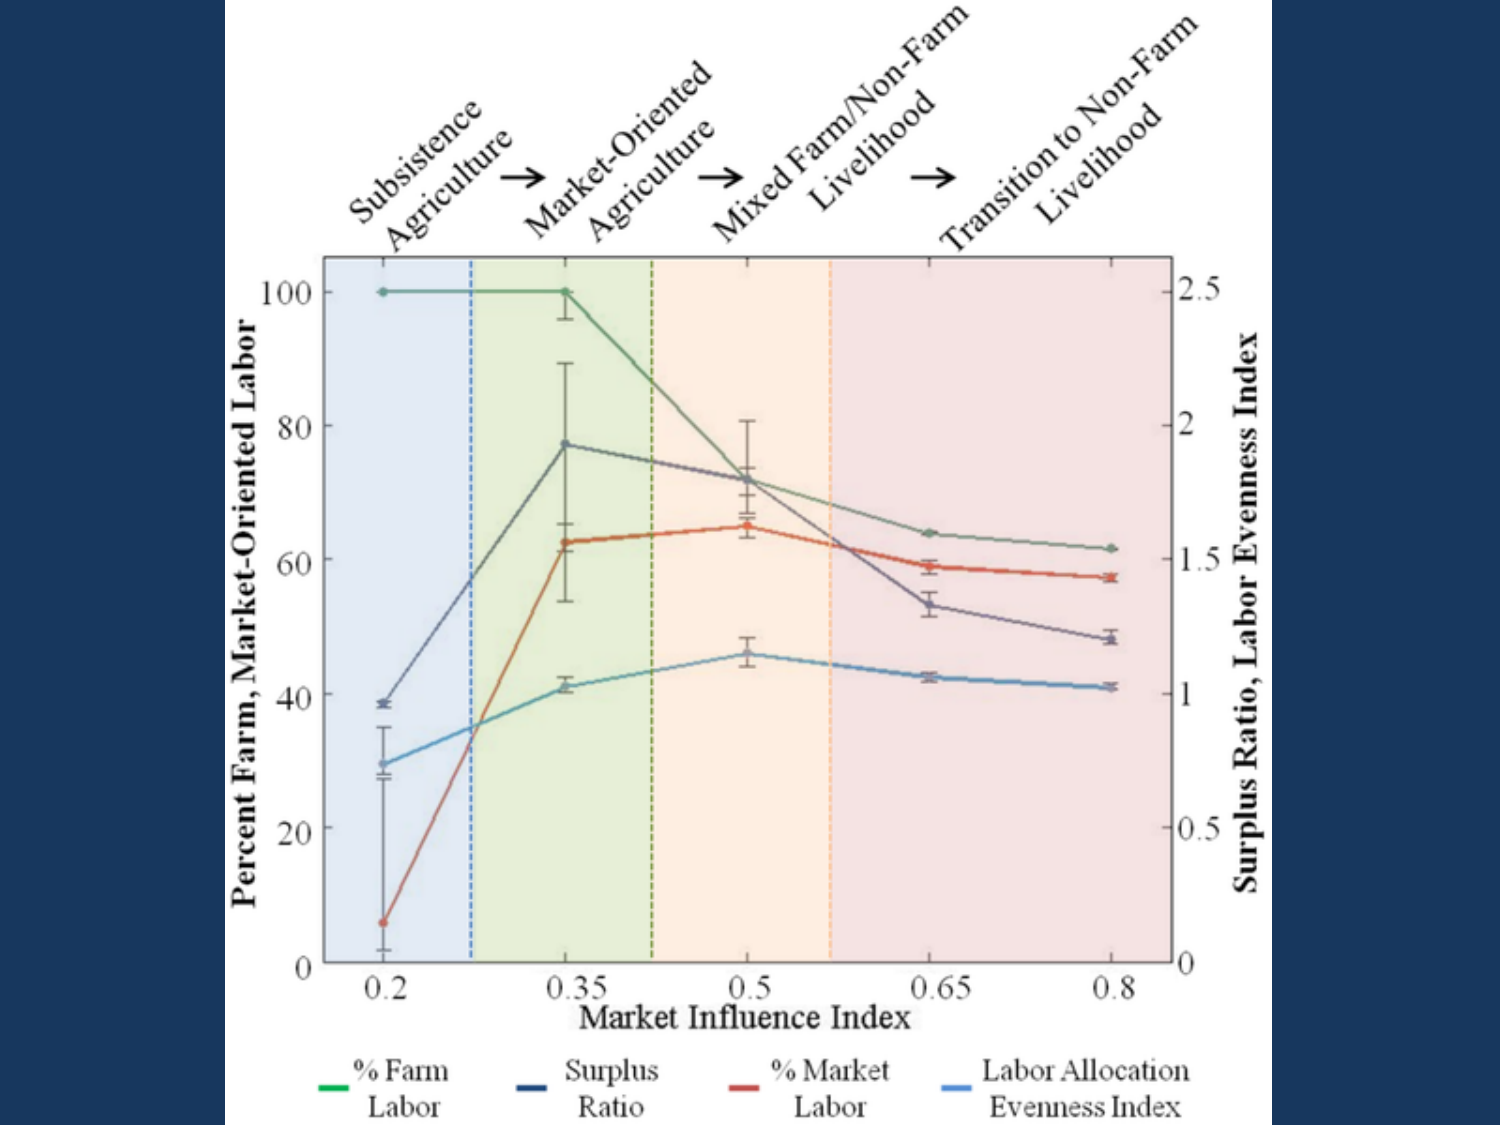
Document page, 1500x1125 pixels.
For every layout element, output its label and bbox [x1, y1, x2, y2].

picture [224, 0, 1272, 1125]
